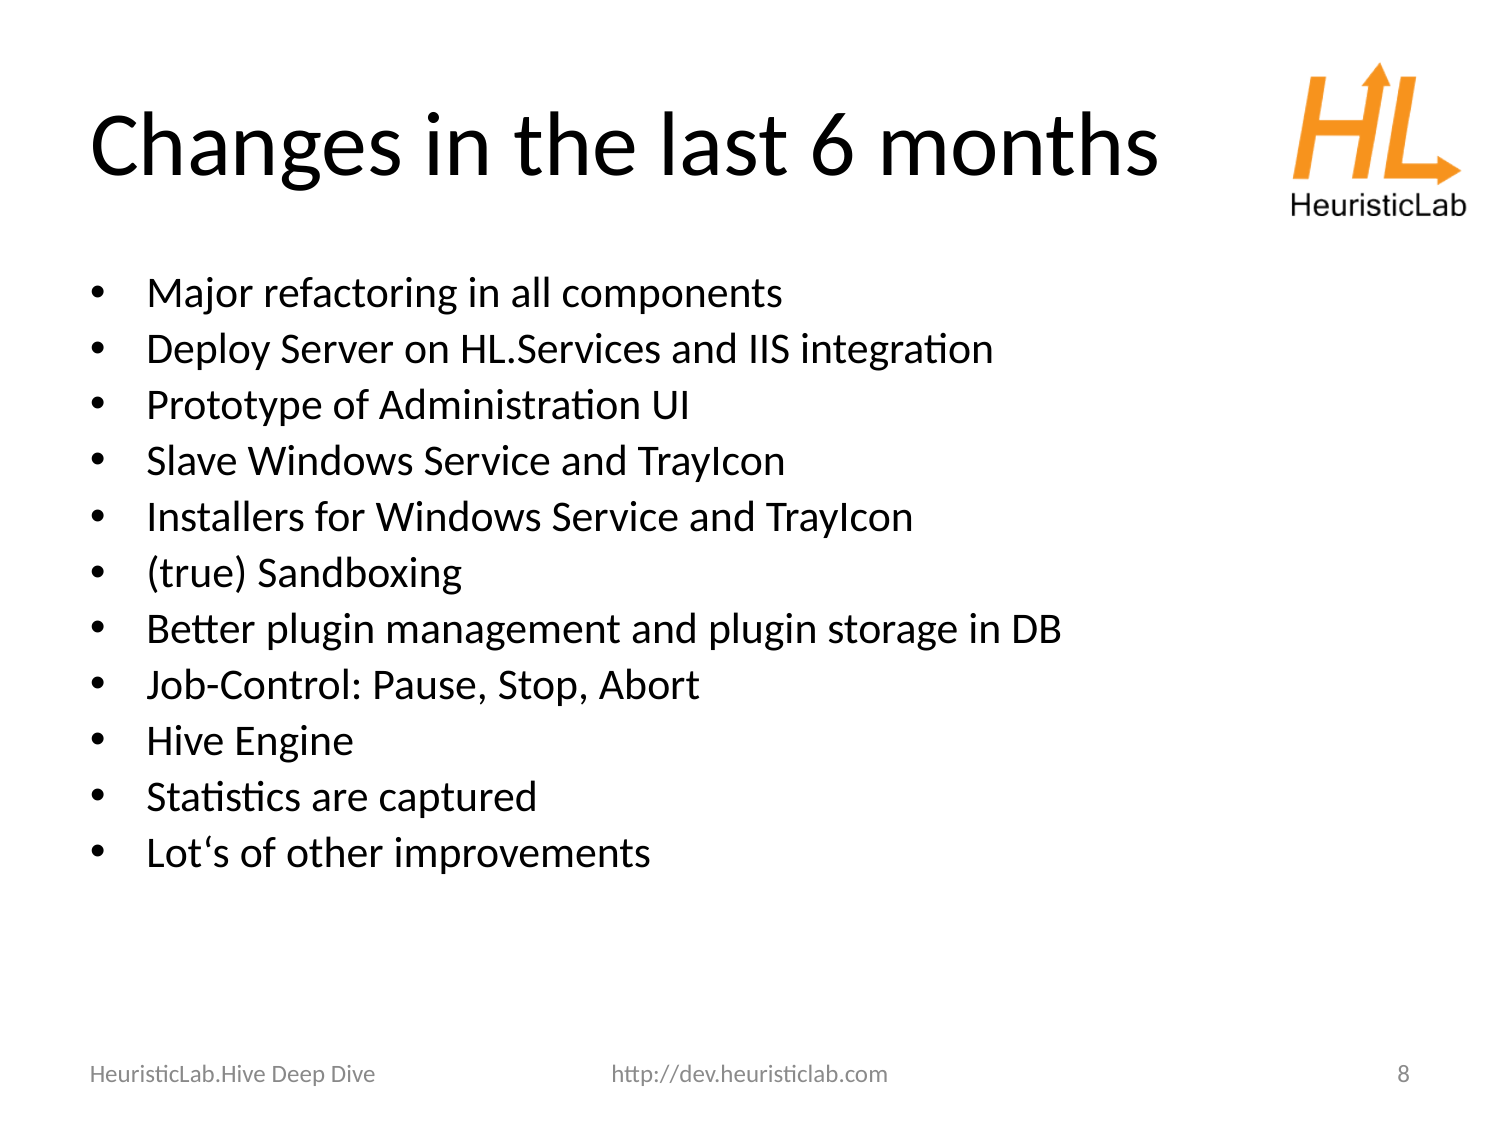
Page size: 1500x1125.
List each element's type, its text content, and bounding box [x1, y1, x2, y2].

title Changes in the last 6 months [74, 44, 1282, 233]
list Major refactoring in all components Deploy Server on HL.Services and IIS integration Prototype of Administration UI Slave Windows Service and TrayIcon Installers for Windows Service and TrayIcon (true) Sandboxing Better plugin management and plugin storage in DB Job-Control: Pause, Stop, Abort Hive Engine Statistics are captured Lot‘s of other improvements [74, 262, 1426, 1006]
picture [1281, 27, 1474, 244]
text_box http://dev.heuristiclab.com [512, 1042, 988, 1103]
text_box HeuristicLab.Hive Deep Dive [75, 1042, 425, 1103]
text_box 8 [1074, 1042, 1425, 1103]
